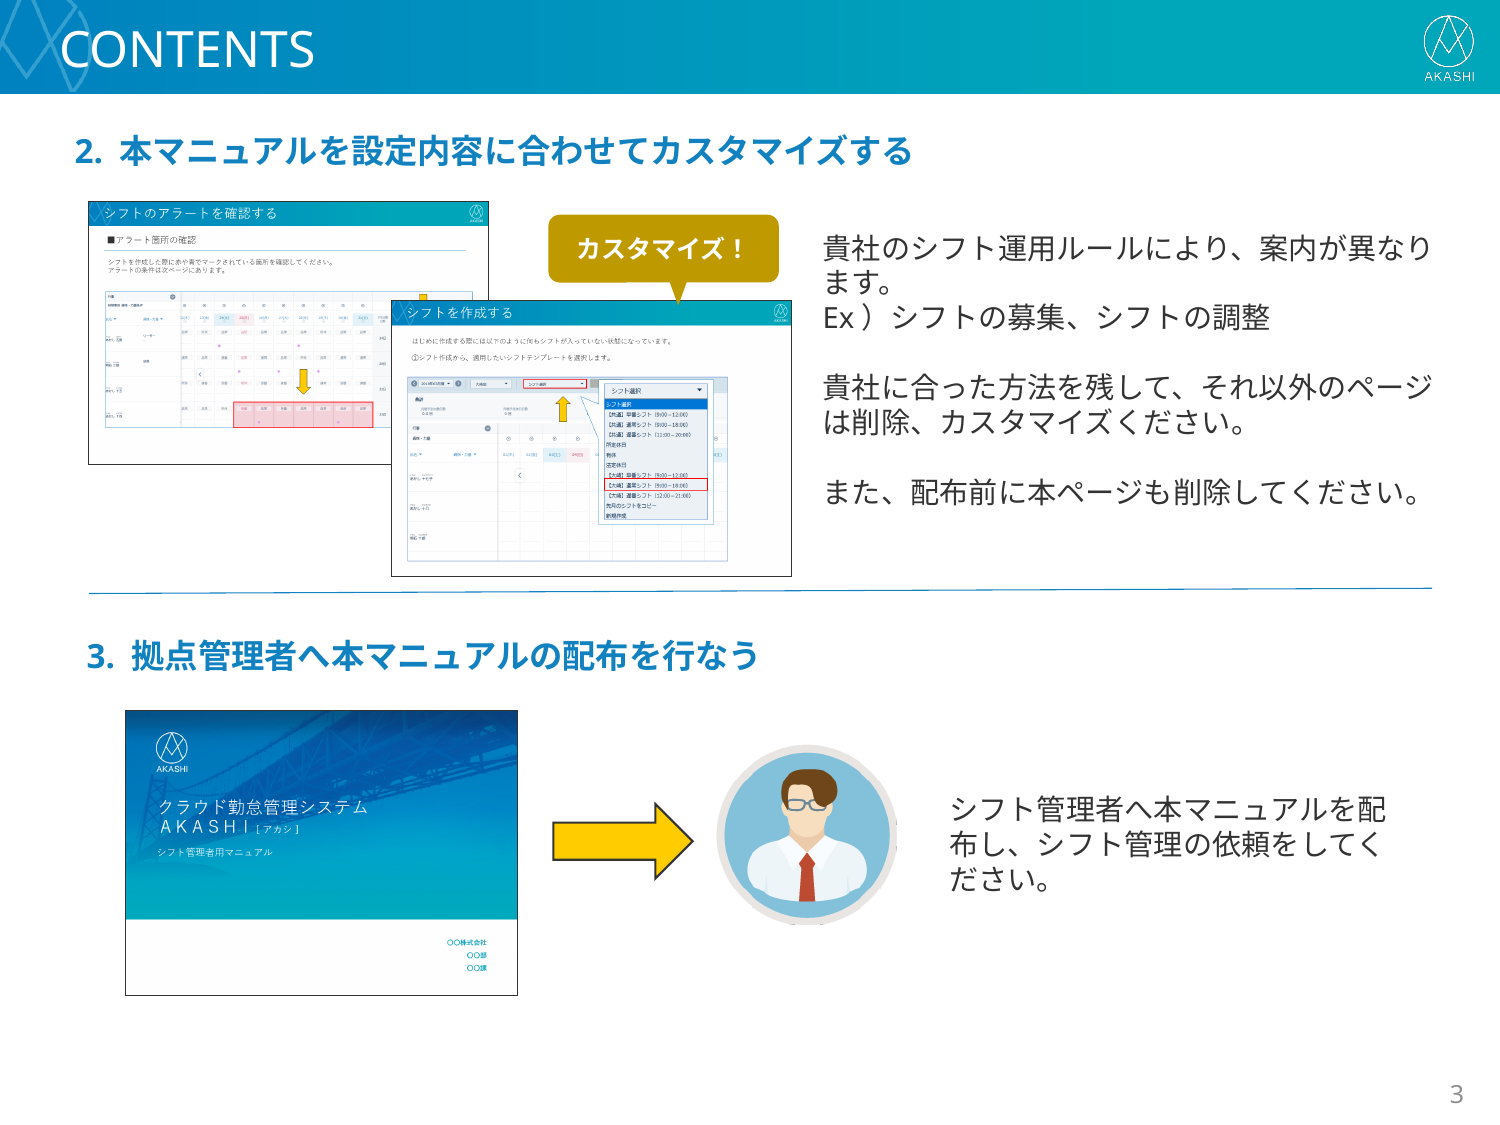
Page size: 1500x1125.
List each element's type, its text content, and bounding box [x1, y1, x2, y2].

text_box 貴社のシフト運用ルールにより、案内が異なります。 Ex）シフトの募集、シフトの調整 貴社に合った方法を残して、それ以外のページは削除、カスタマイズください。 また、配布前に本ページも削除してください。 [807, 222, 1461, 517]
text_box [88, 588, 1433, 594]
title CONTENTS [44, 0, 1393, 92]
slide_number 2 [1141, 1065, 1480, 1125]
picture [88, 201, 792, 577]
picture [125, 710, 518, 833]
text_box 2. 本マニュアルを設定内容に合わせてカスタマイズする [59, 122, 1037, 178]
text_box シフト管理者へ本マニュアルを配布し、シフト管理の依頼をしてください。 [934, 783, 1418, 904]
picture [125, 855, 518, 996]
picture [1416, 7, 1481, 89]
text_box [548, 214, 779, 306]
text_box [552, 801, 695, 881]
picture [716, 744, 897, 925]
text_box 3. 拠点管理者へ本マニュアルの配布を行なう [71, 627, 1049, 683]
